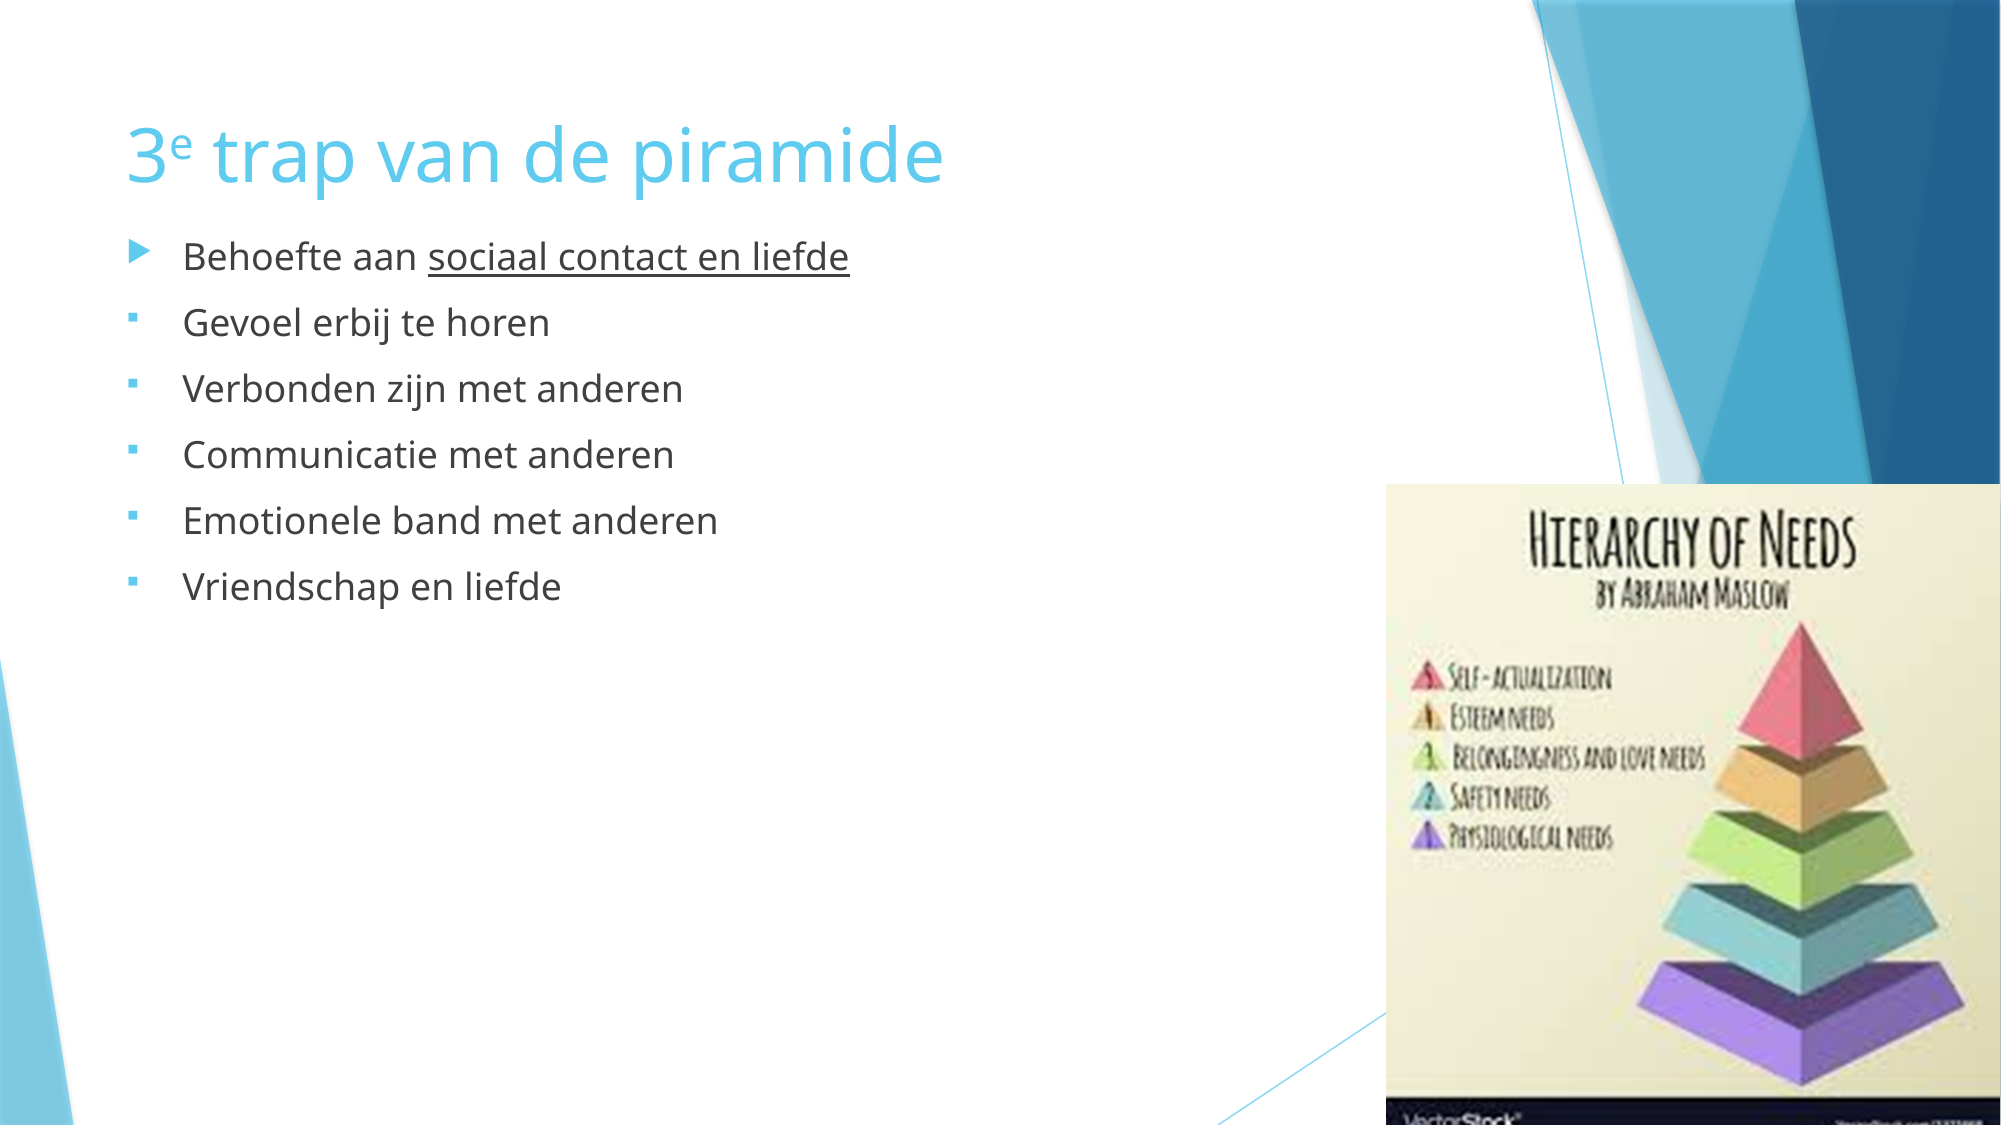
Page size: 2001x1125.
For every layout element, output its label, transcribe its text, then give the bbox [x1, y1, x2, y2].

picture [1386, 484, 2000, 1125]
list Behoefte aan sociaal contact en liefde Gevoel erbij te horen Verbonden zijn met anderen Communicatie met anderen Emotionele band met anderen Vriendschap en liefde [111, 225, 1522, 863]
title 3e trap van de piramide [111, 99, 1522, 225]
